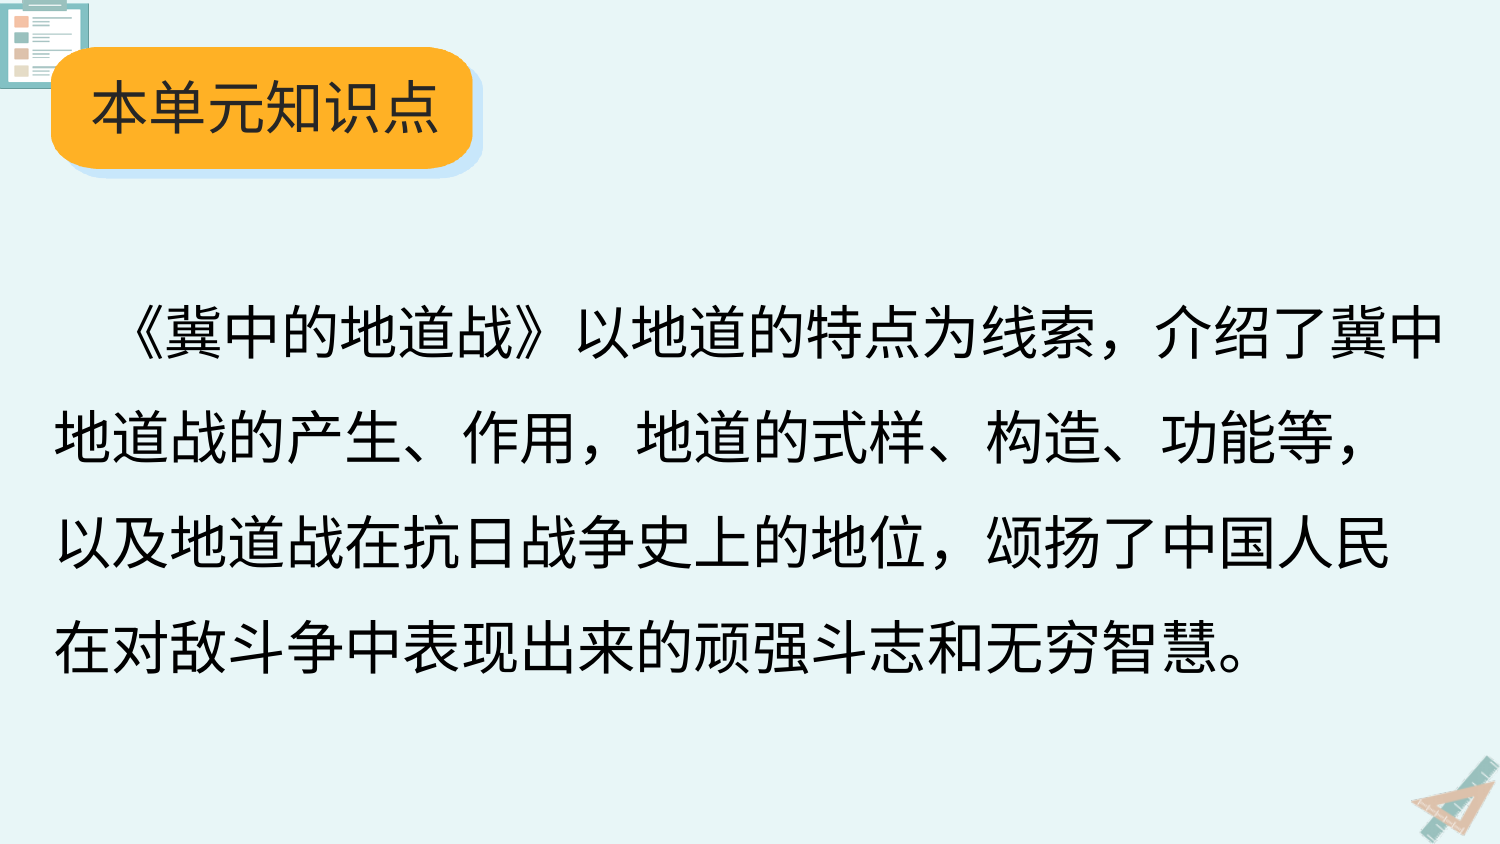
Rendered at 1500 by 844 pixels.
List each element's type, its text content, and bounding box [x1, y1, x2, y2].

picture [0, 0, 483, 179]
picture [1411, 755, 1500, 844]
text_box 《冀中的地道战》以地道的特点为线索，介绍了冀中地道战的产生、作用，地道的式样、构造、功能等，以及地道战在抗日战争史上的地位，颂扬了中国人民在对敌斗争中表现出来的顽强斗志和无穷智慧。 [42, 255, 1458, 687]
